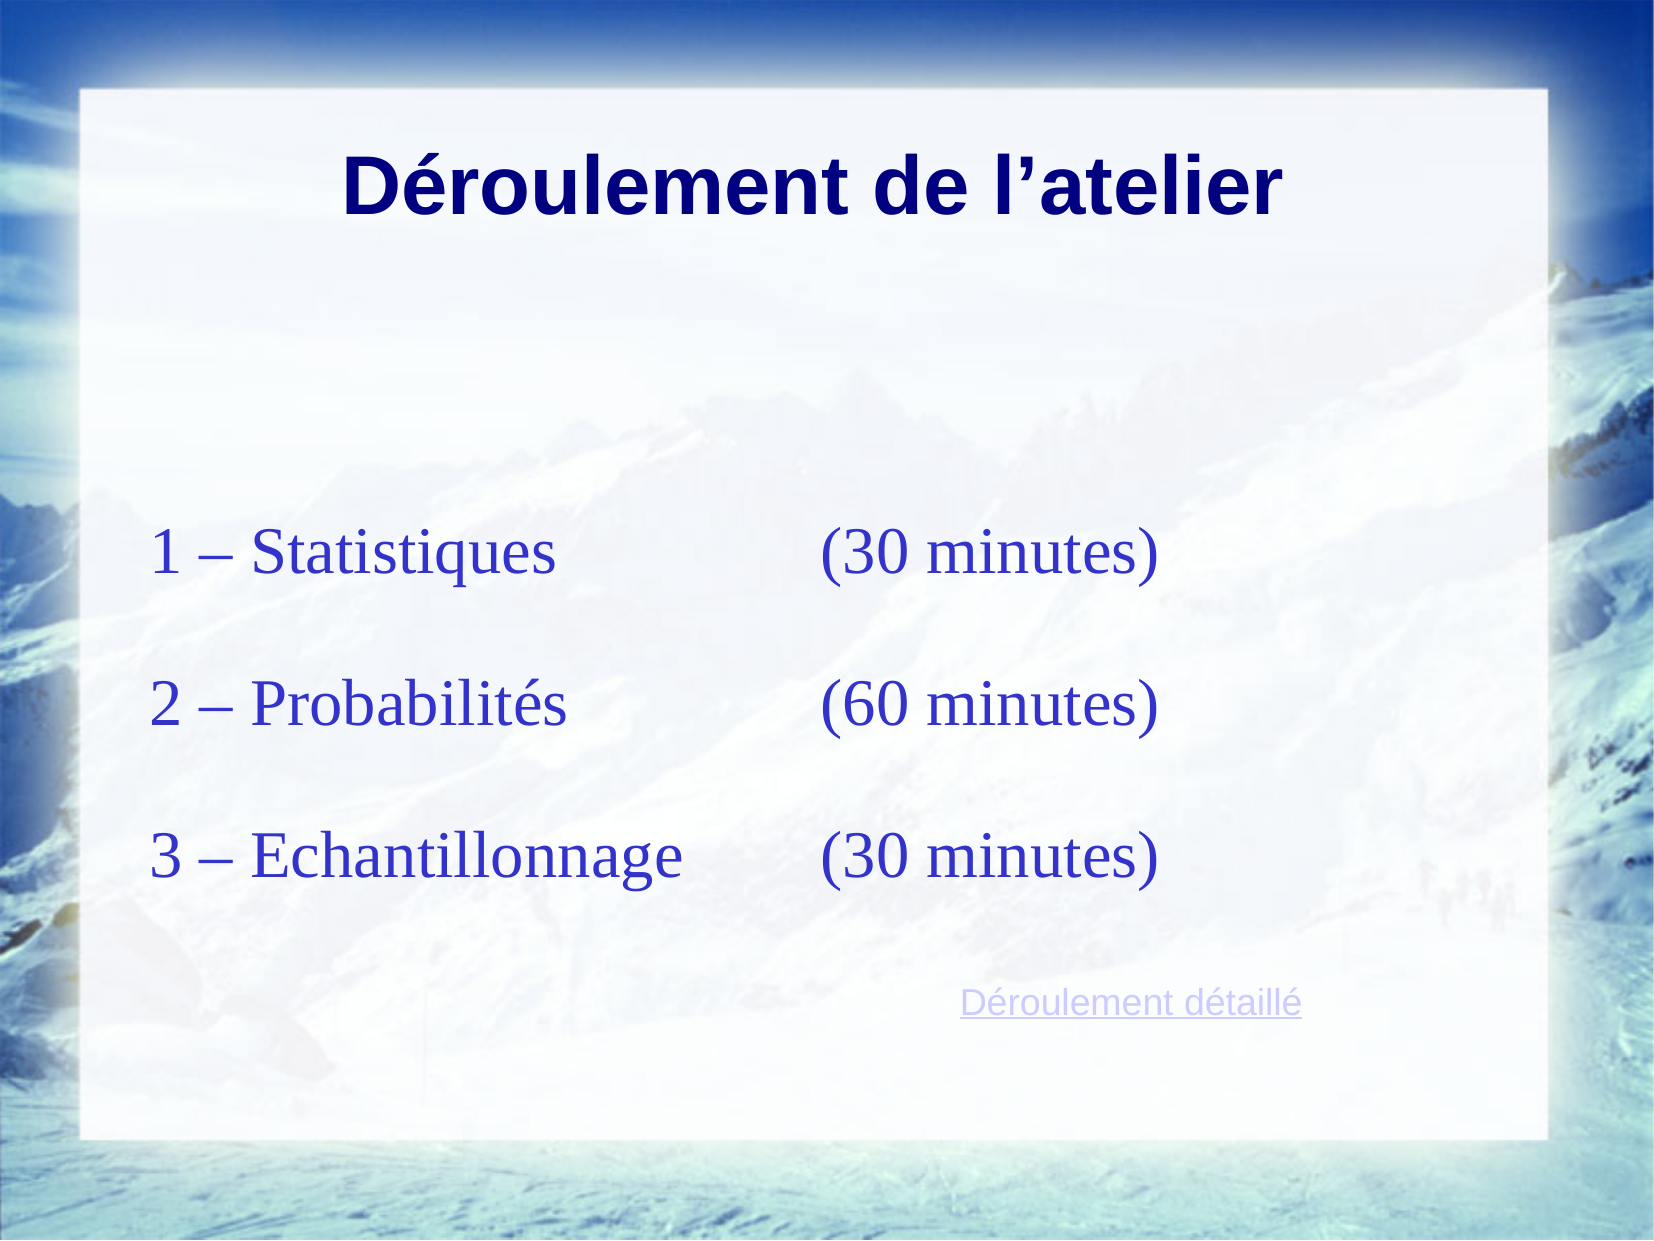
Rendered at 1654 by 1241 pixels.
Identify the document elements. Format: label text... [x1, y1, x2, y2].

list 1 – Statistiques (30 minutes) 2 – Probabilités (60 minutes) 3 – Echantillonnage (30 minutes) [137, 277, 1548, 1105]
title Déroulement de l’atelier [104, 132, 1522, 235]
picture [0, 0, 1654, 1240]
text_box Déroulement détaillé [945, 974, 1512, 1031]
